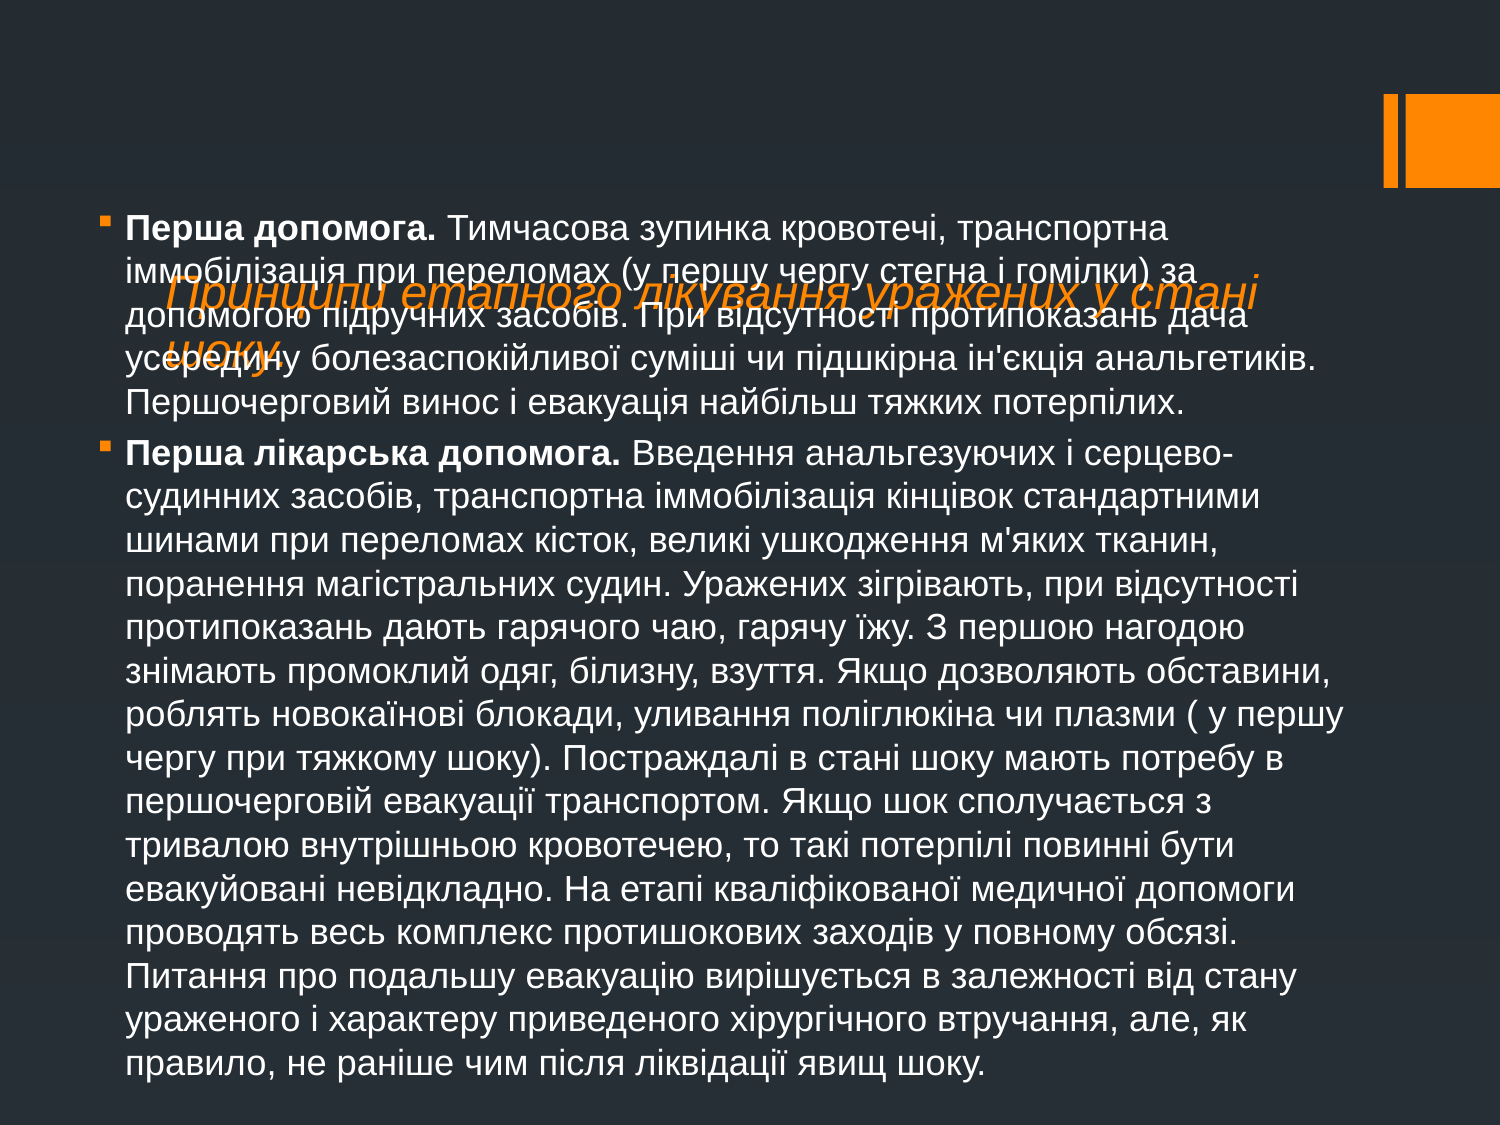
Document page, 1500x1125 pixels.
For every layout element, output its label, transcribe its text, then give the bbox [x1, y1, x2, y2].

list Перша допомога. Тимчасова зупинка кровотечі, транспортна іммобілізація при переломах (у першу чергу стегна і гомілки) за допомогою підручних засобів. При відсутності протипоказань дача усередину болезаспокійливої суміші чи підшкірна ін'єкція анальгетиків. Першочерговий винос і евакуація найбільш тяжких потерпілих. Перша лікарська допомога. Введення анальгезуючих і серцево-судинних засобів, транспортна іммобілізація кінцівок стандартними шинами при переломах кісток, великі ушкодження м'яких тканин, поранення магістральних судин. Уражених зігрівають, при відсутності протипоказань дають гарячого чаю, гарячу їжу. З першою нагодою знімають промоклий одяг, білизну, взуття. Якщо дозволяють обставини, роблять новокаїнові блокади, уливання поліглюкіна чи плазми ( у першу чергу при тяжкому шоку). Постраждалі в стані шоку мають потребу в першочерговій евакуації транспортом. Якщо шок сполучається з тривалою внутрішньою кровотечею, то такі потерпілі повинні бути евакуйовані невідкладно. На етапі кваліфікованої медичної допомоги проводять весь комплекс протишокових заходів у повному обсязі. Питання про подальшу евакуацію вирішується в залежності від стану ураженого і характеру приведеного хірургічного втручання, але, як правило, не раніше чим після ліквідації явищ шоку. [75, 196, 1400, 1106]
